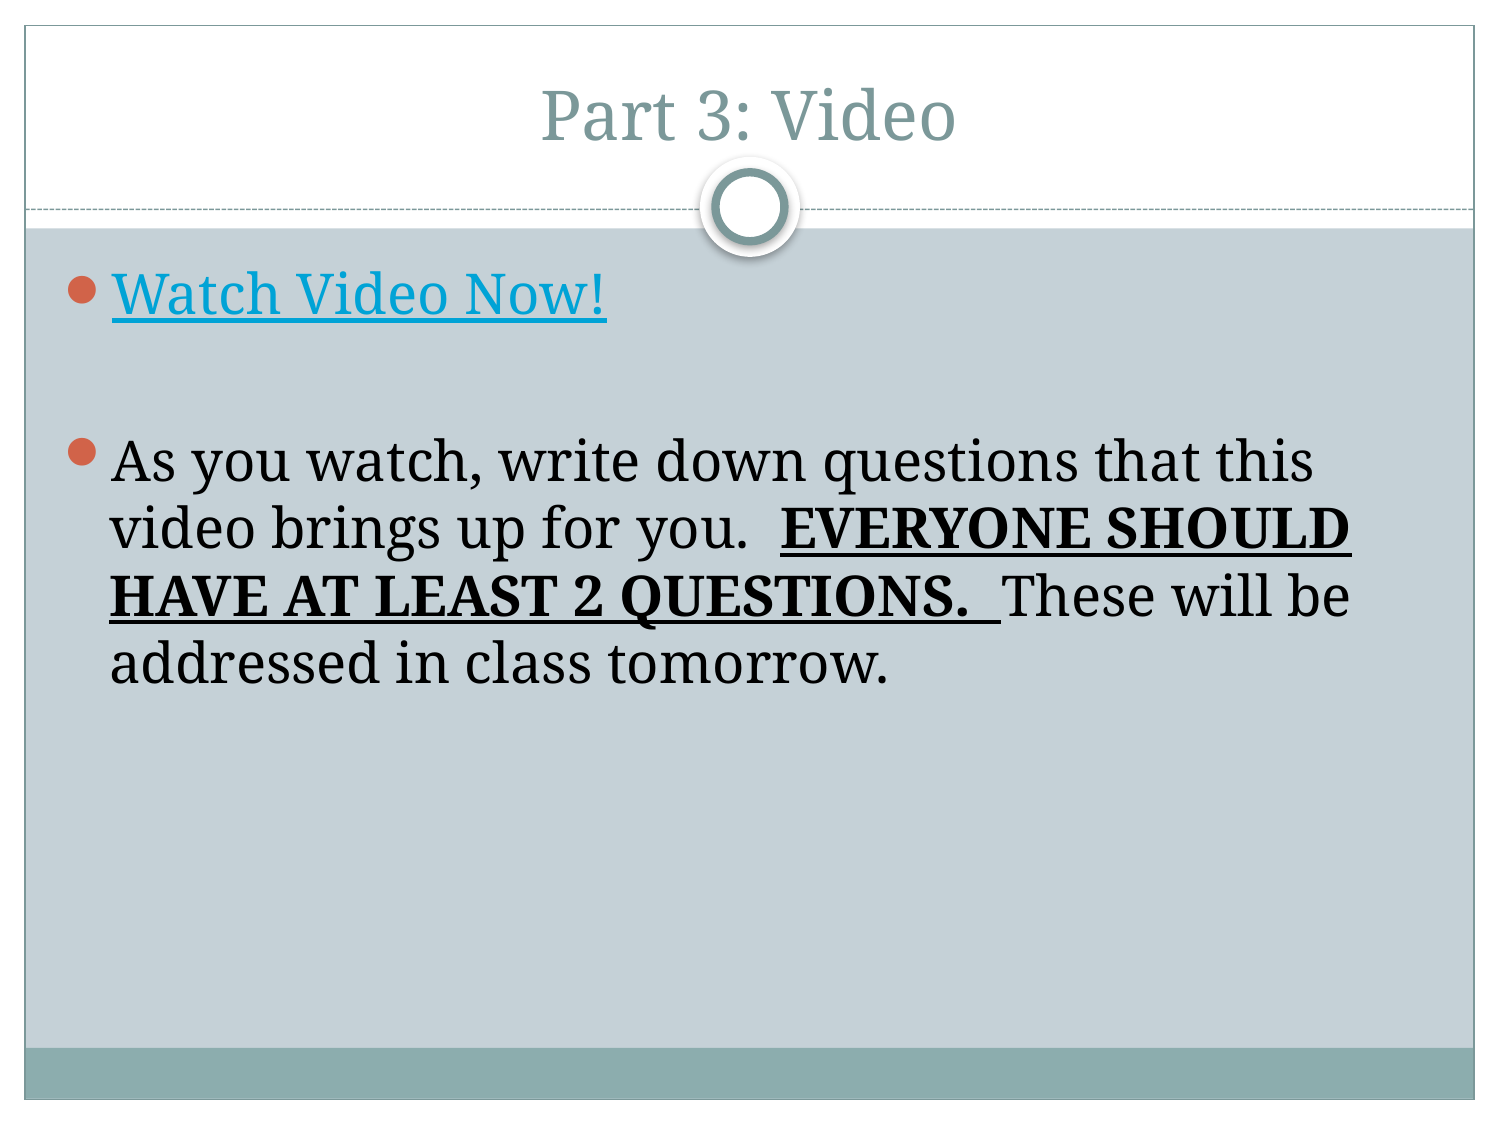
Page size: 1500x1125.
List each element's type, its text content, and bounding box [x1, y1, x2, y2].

list Watch Video Now! As you watch, write down questions that this video brings up for you. Everyone should have at least 2 questions. These will be addressed in class tomorrow. [49, 250, 1445, 1001]
title Part 3: Video [49, 37, 1450, 162]
